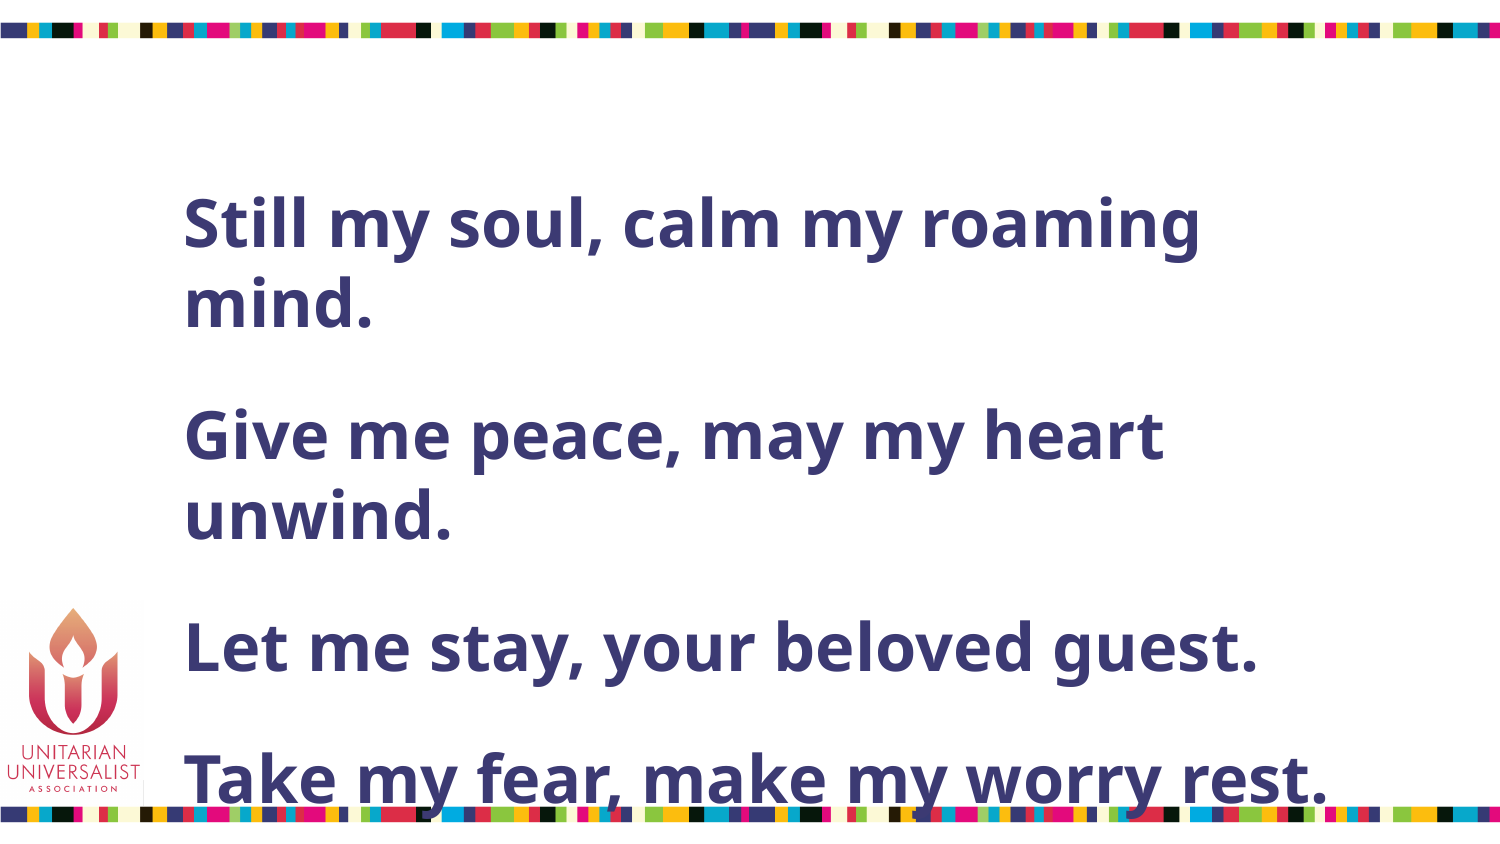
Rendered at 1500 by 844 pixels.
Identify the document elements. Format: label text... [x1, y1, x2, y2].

picture [0, 22, 1500, 40]
picture [0, 600, 1500, 824]
text_box Still my soul, calm my roaming mind. Give me peace, may my heart unwind. Let me stay, your beloved guest. Take my fear, make my worry rest. [168, 166, 1421, 805]
